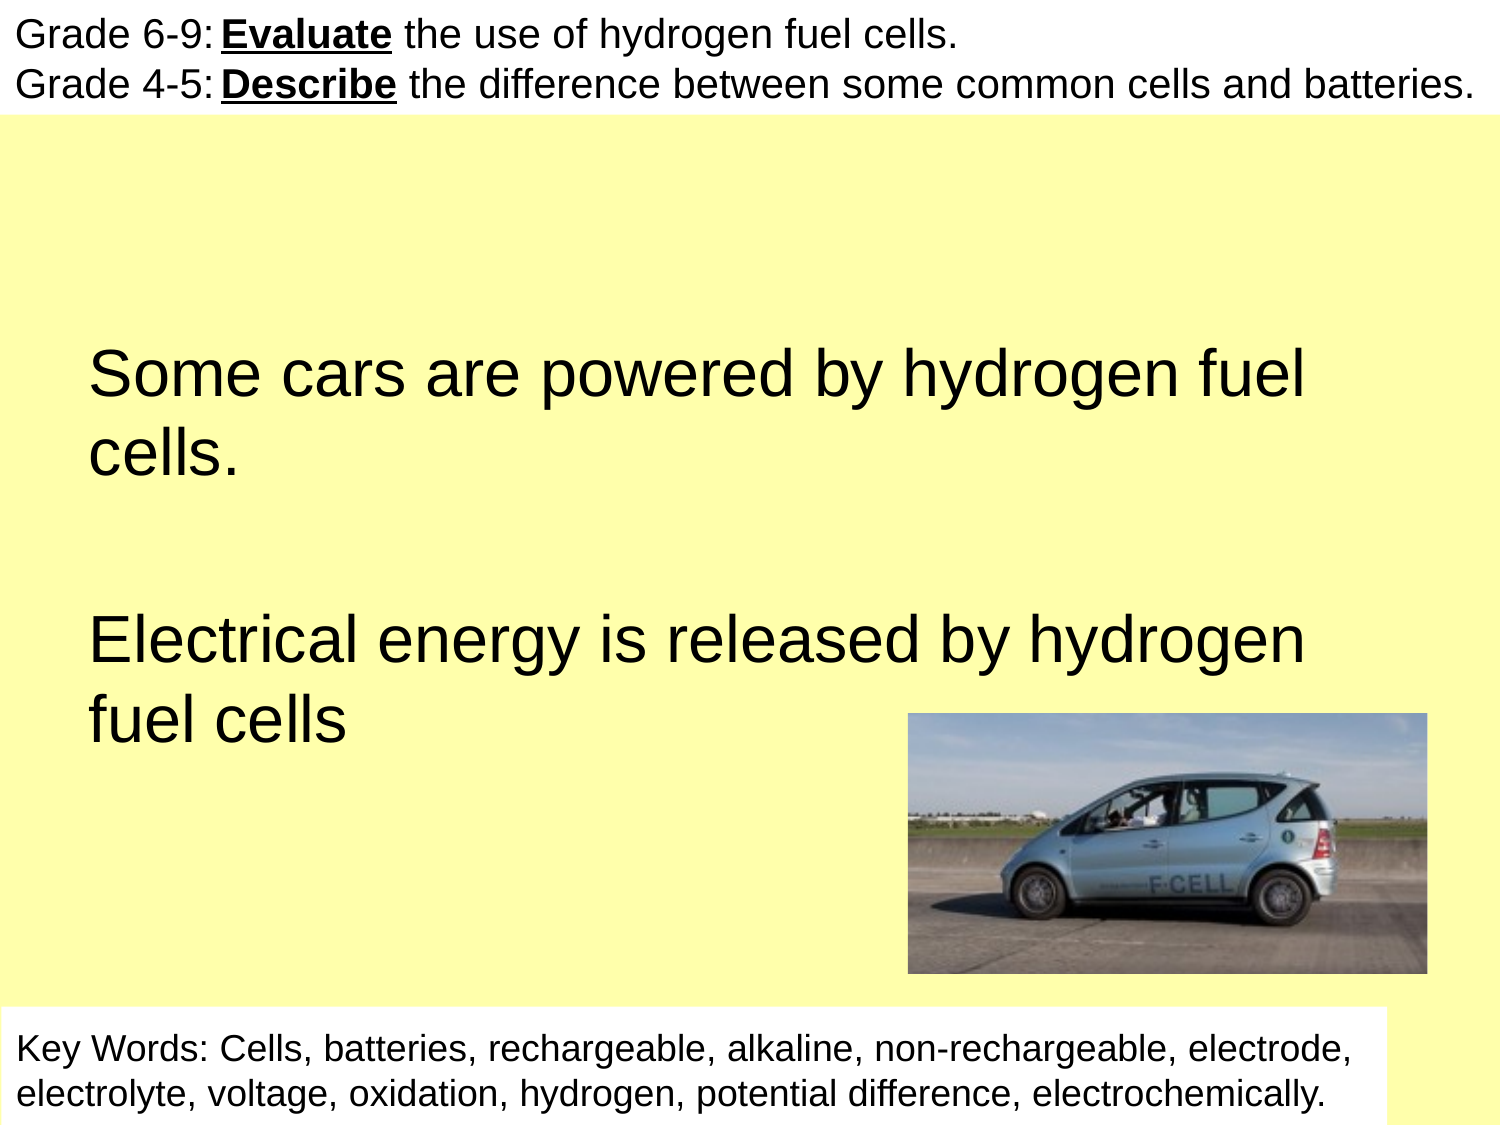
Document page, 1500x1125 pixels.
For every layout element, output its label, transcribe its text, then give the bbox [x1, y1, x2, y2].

text_box Key Words: Cells, batteries, rechargeable, alkaline, non-rechargeable, electrode, electrolyte, voltage, oxidation, hydrogen, potential difference, electrochemically. [1, 1006, 1388, 1125]
text_box Some cars are powered by hydrogen fuel cells. Electrical energy is released by hydrogen fuel cells [74, 321, 1426, 808]
picture [907, 713, 1428, 974]
text_box Grade 6-9: Evaluate the use of hydrogen fuel cells. Grade 4-5: Describe the difference between some common cells and batteries. [0, 0, 1500, 115]
